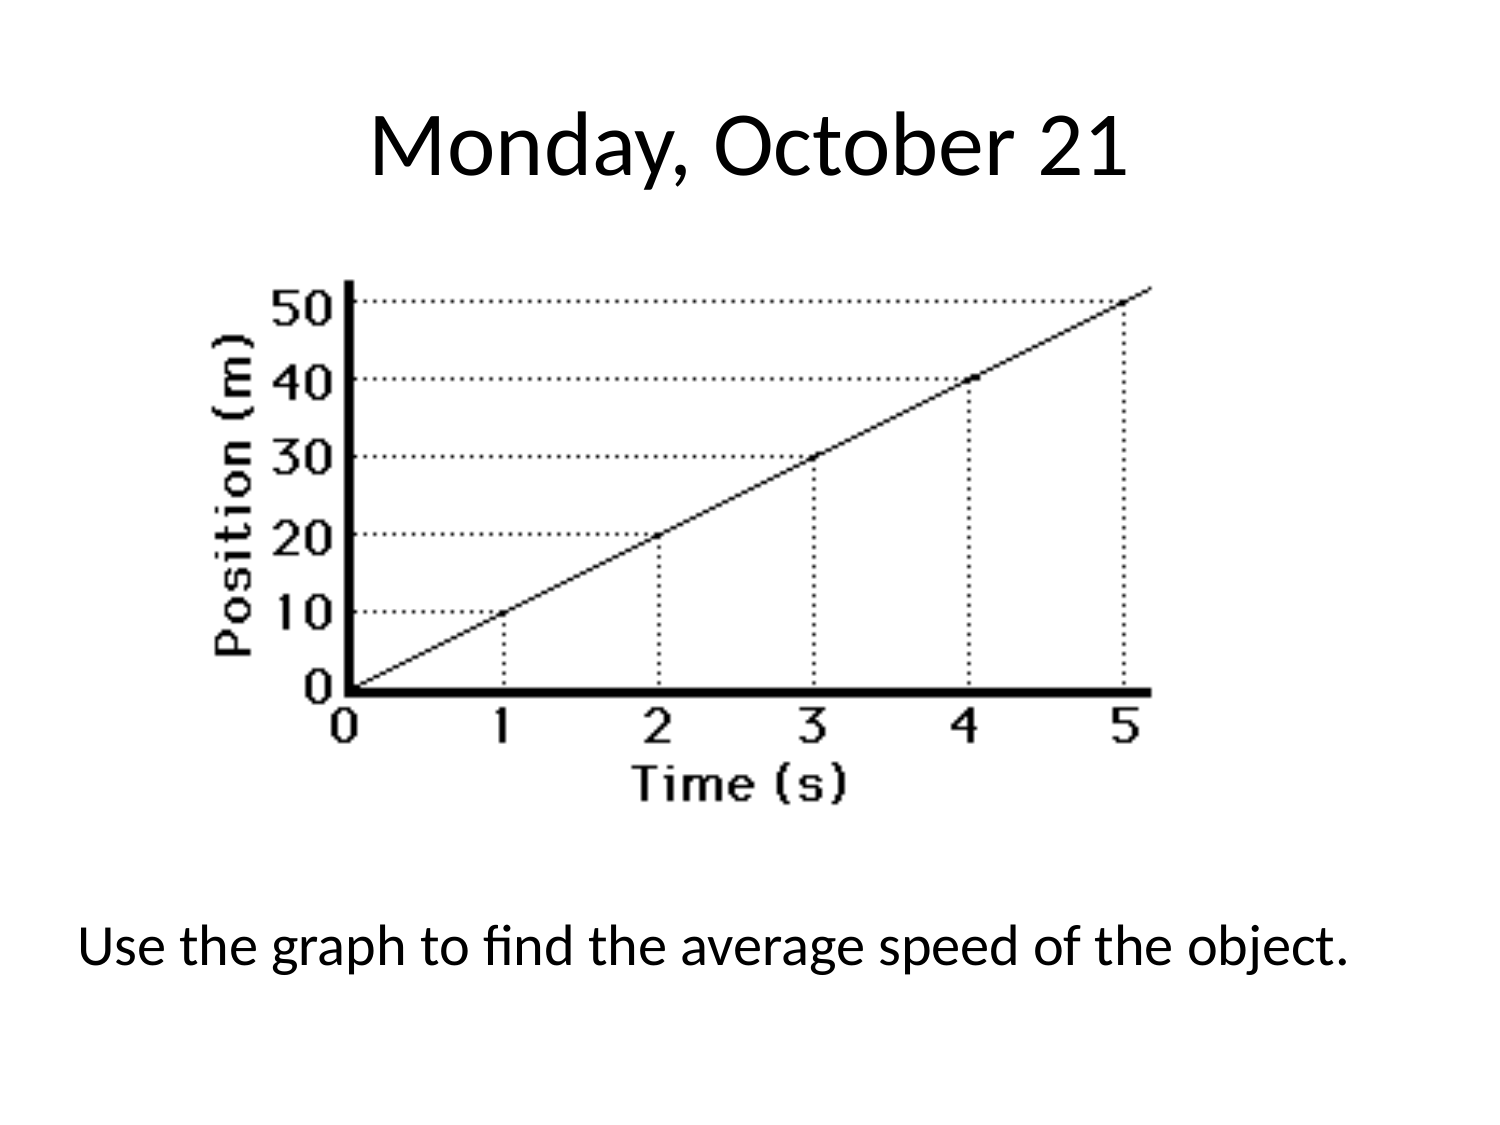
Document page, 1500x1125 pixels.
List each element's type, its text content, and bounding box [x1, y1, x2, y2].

picture [199, 262, 1188, 828]
title Monday, October 21 [75, 45, 1425, 233]
text_box Use the graph to find the average speed of the object. [62, 900, 1463, 985]
